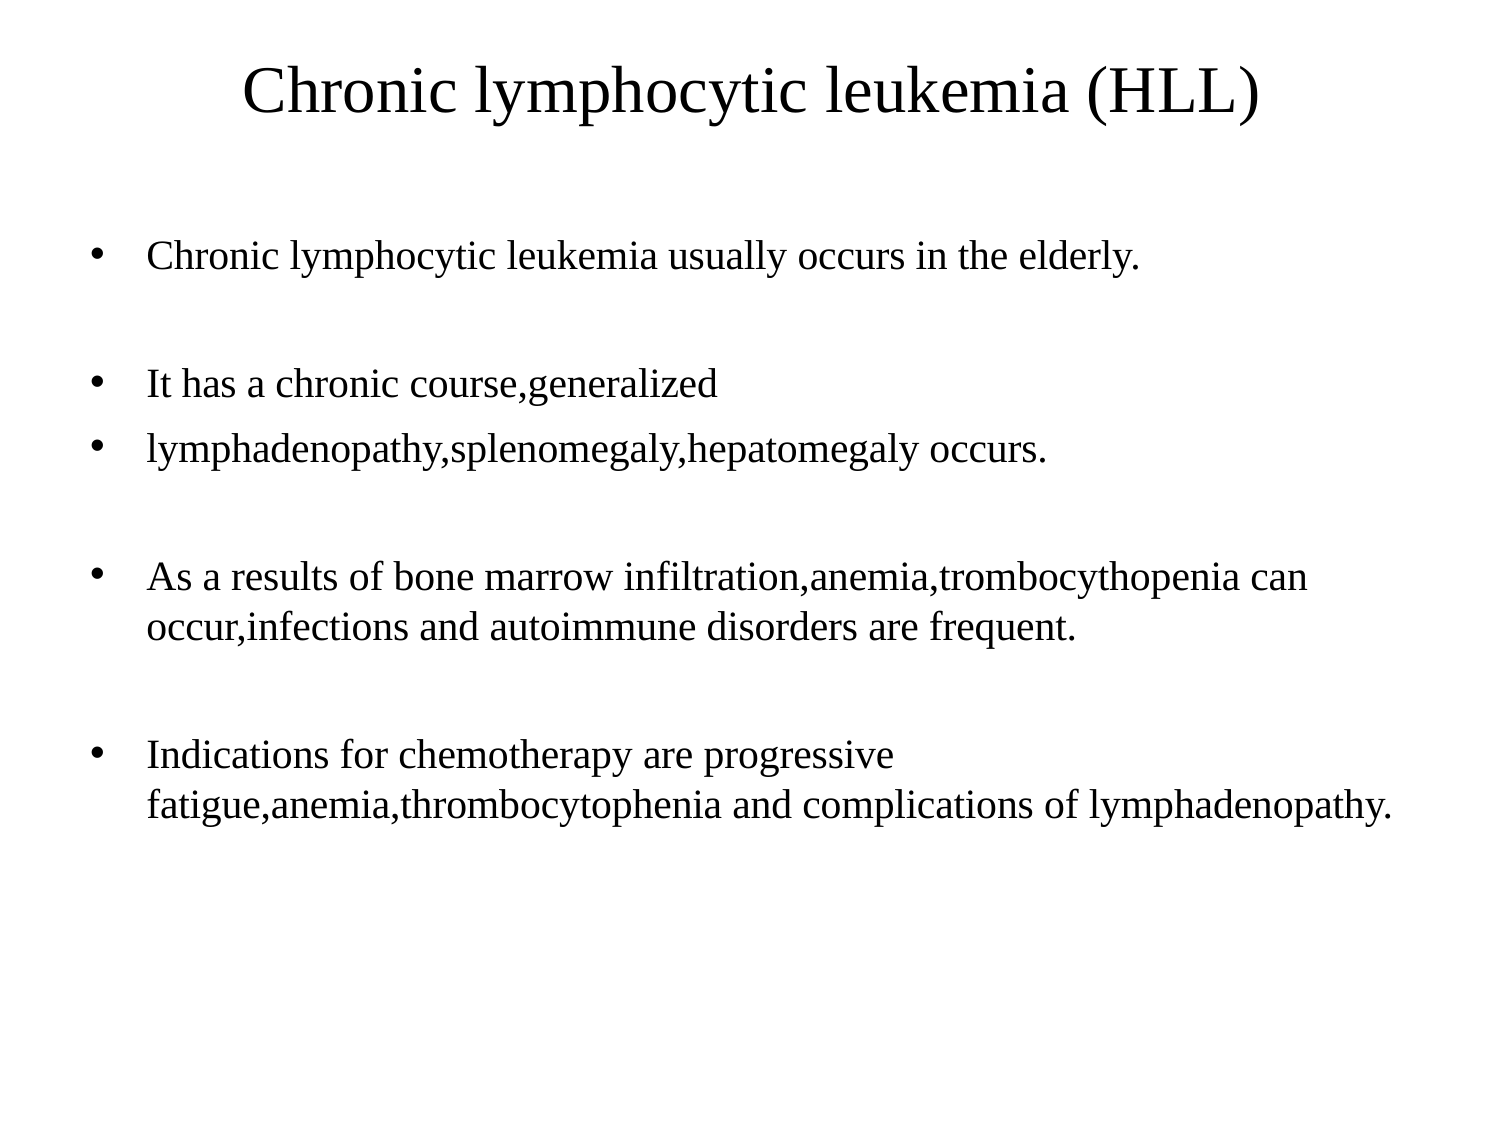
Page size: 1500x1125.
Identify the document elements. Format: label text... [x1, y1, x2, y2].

text_box Chronic lymphocytic leukemia usually occurs in the elderly. It has a chronic course,generalized lymphadenopathy,splenomegaly,hepatomegaly occurs. As a results of bone marrow infiltration,anemia,trombocythopenia can occur,infections and autoimmune disorders are frequent. Indications for chemotherapy are progressive fatigue,anemia,thrombocytophenia and complications of lymphadenopathy. [87, 164, 1401, 827]
title Chronic lymphocytic leukemia (HLL) [75, 0, 1425, 180]
